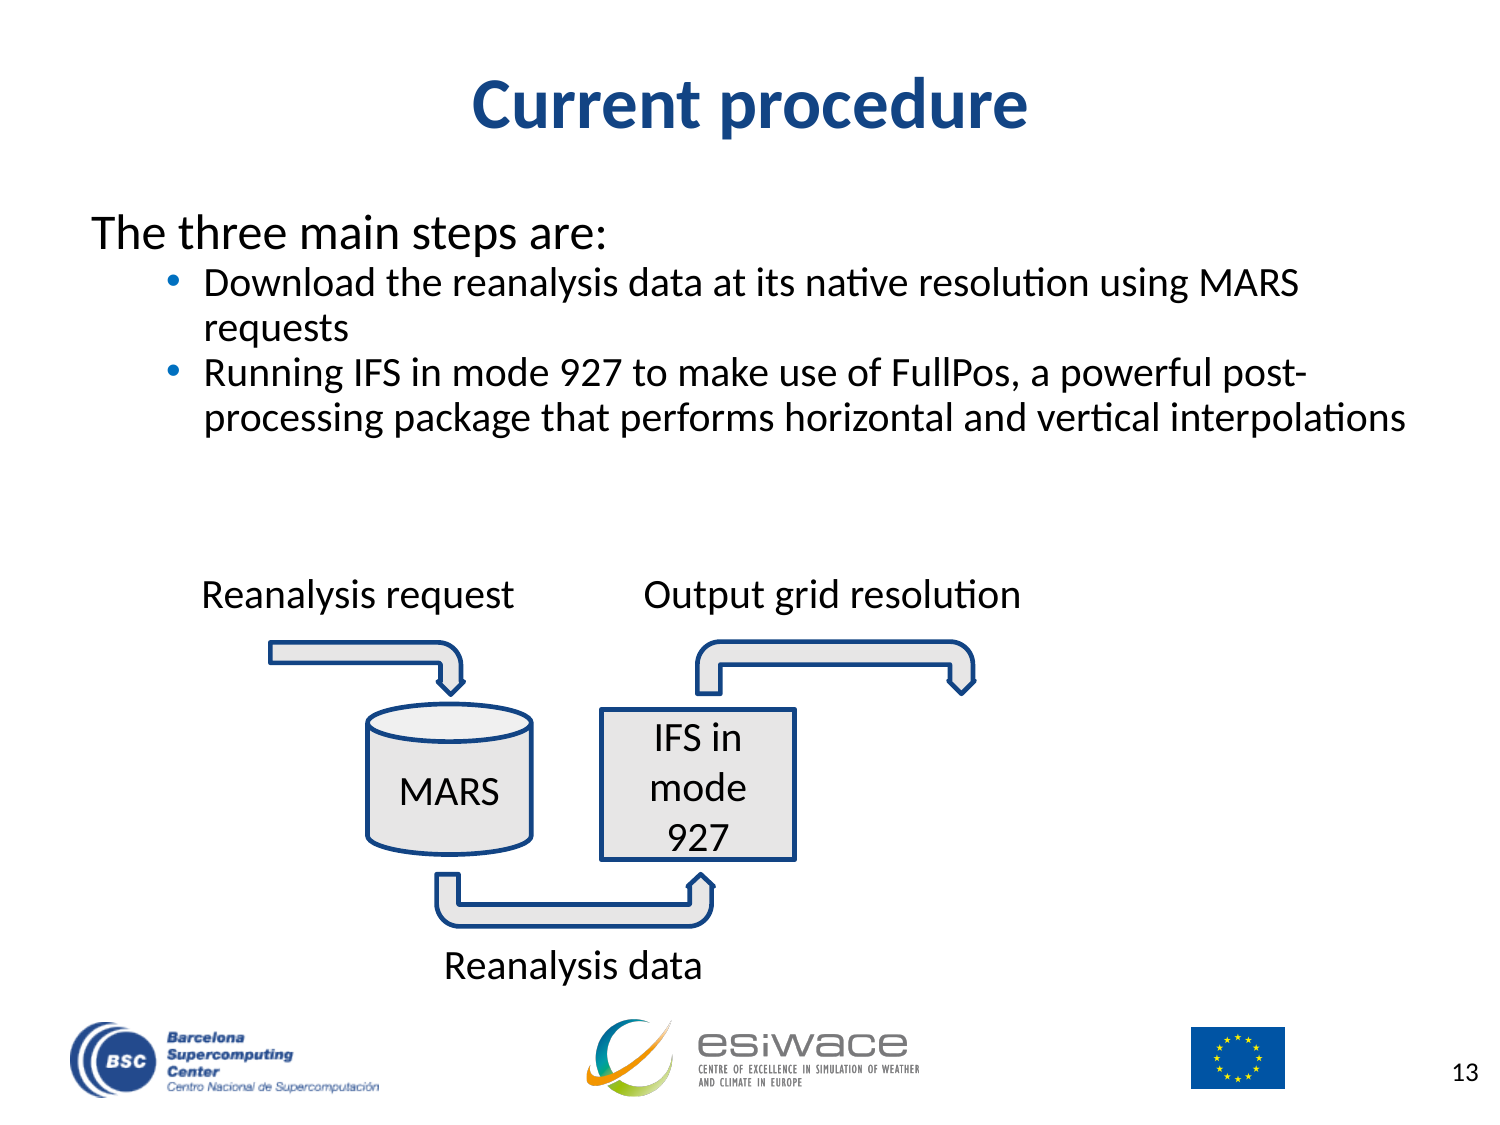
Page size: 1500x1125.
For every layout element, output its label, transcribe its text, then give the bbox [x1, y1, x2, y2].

text_box IFS in mode 927 [601, 709, 795, 860]
text_box [270, 642, 464, 695]
text_box [436, 874, 714, 927]
picture [580, 1017, 920, 1099]
text_box Reanalysis data [428, 922, 722, 1009]
list The three main steps are: Download the reanalysis data at its native resolution using MARS requests Running IFS in mode 927 to make use of FullPos, a powerful post-processing package that performs horizontal and vertical interpolations [76, 199, 1427, 525]
text_box Reanalysis request [186, 552, 548, 628]
picture [70, 1022, 379, 1098]
text_box Output grid resolution [628, 551, 1044, 627]
text_box [697, 641, 975, 694]
picture [1190, 1027, 1285, 1090]
slide_number ‹#› [1403, 1038, 1494, 1125]
title Current procedure [76, 35, 1427, 174]
text_box MARS [367, 703, 532, 855]
